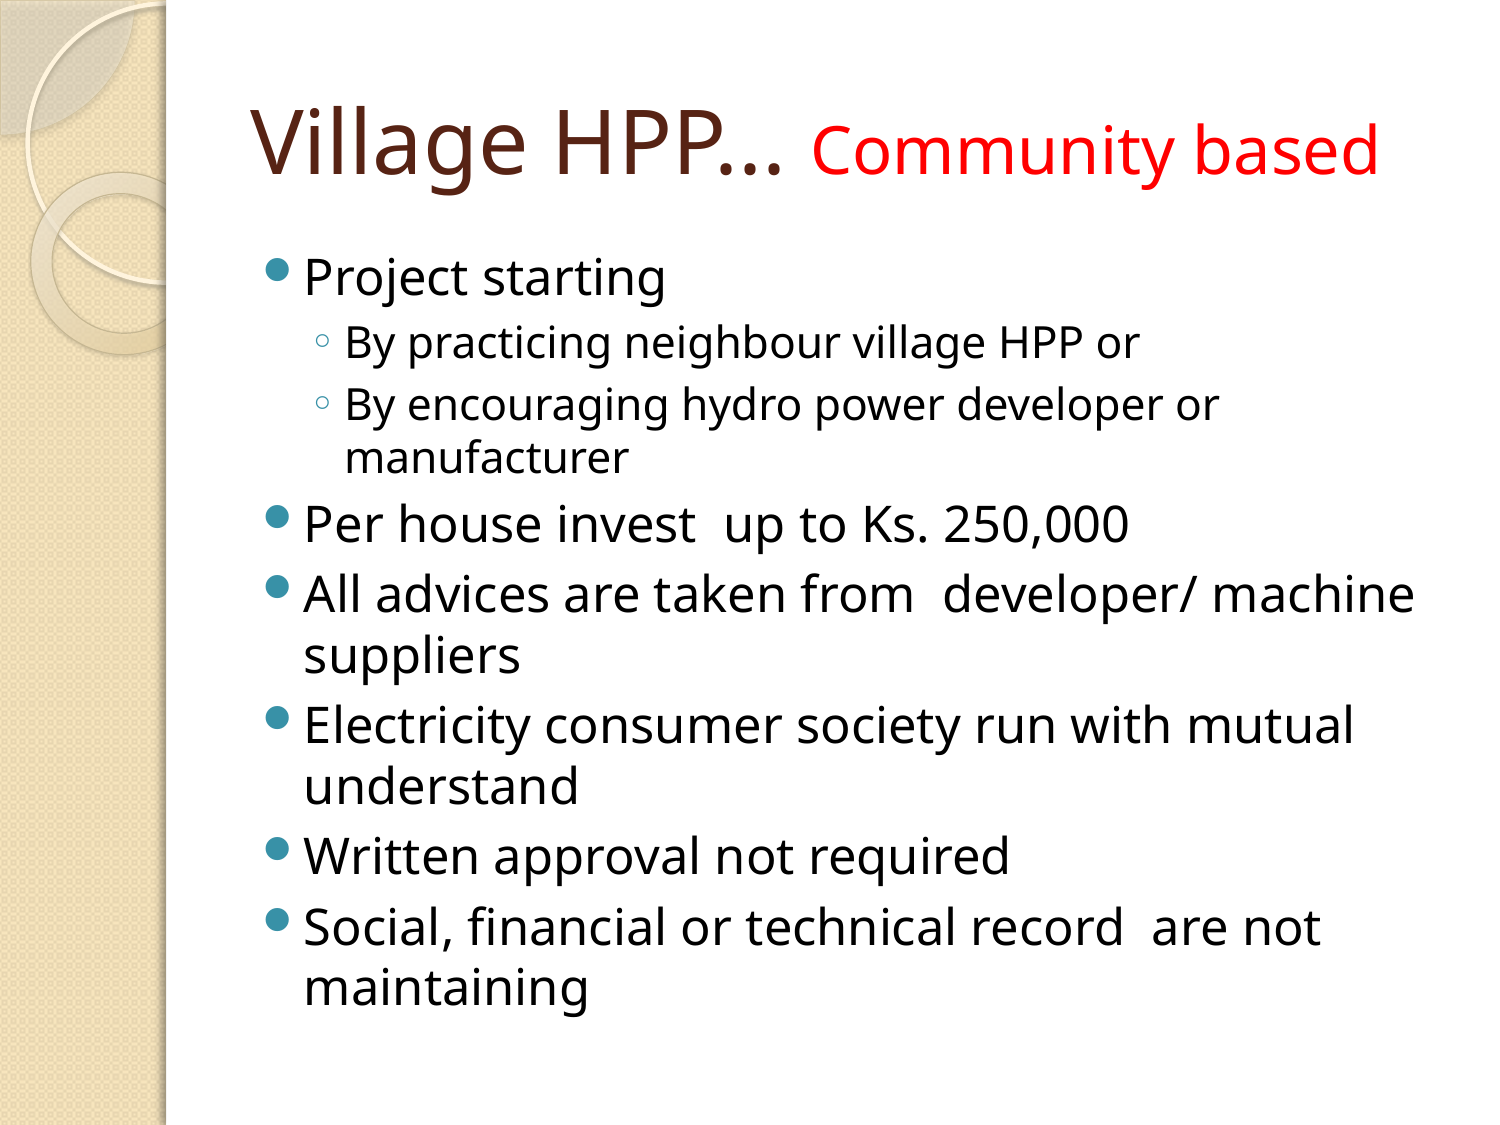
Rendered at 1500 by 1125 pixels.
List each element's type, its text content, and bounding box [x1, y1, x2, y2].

title Village HPP... Community based [235, 45, 1466, 233]
list Project starting By practicing neighbour village HPP or By encouraging hydro power developer or manufacturer Per house invest up to Ks. 250,000 All advices are taken from developer/ machine suppliers Electricity consumer society run with mutual understand Written approval not required Social, financial or technical record are not maintaining [235, 237, 1466, 1025]
